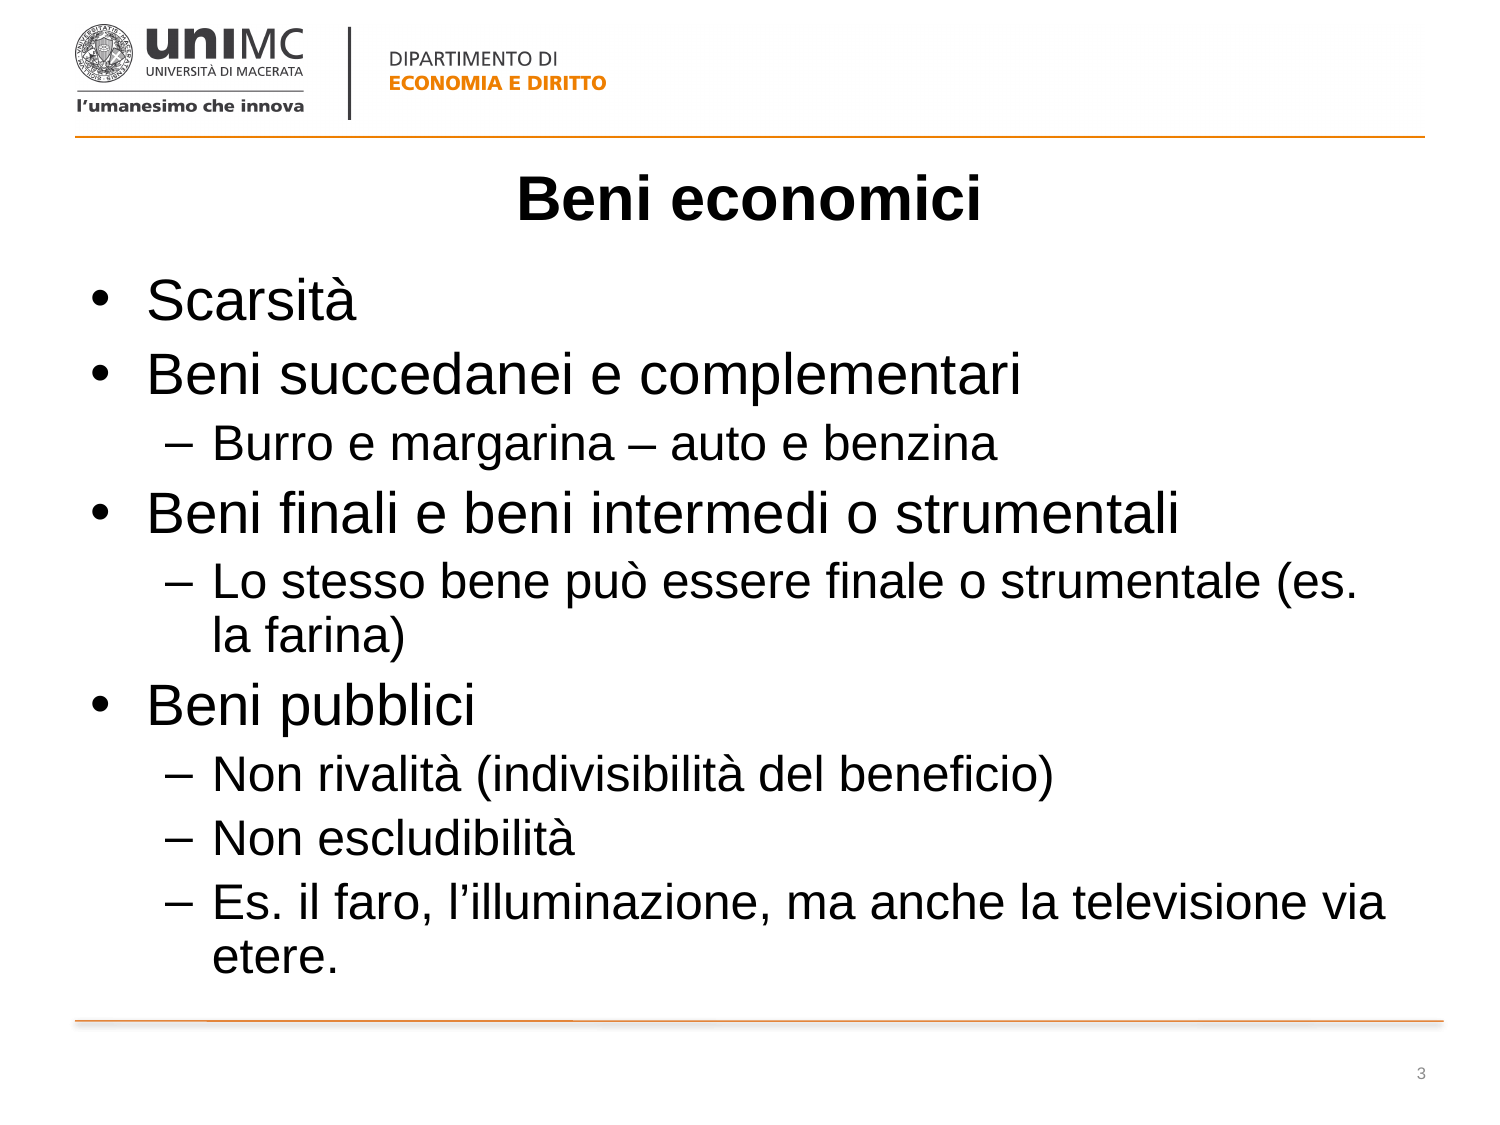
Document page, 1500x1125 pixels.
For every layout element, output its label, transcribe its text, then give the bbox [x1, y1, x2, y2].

slide_number 3 [1091, 1042, 1442, 1103]
picture [75, 24, 1425, 138]
list Scarsità Beni succedanei e complementari Burro e margarina – auto e benzina Beni finali e beni intermedi o strumentali Lo stesso bene può essere finale o strumentale (es. la farina) Beni pubblici Non rivalità (indivisibilità del beneficio) Non escludibilità Es. il faro, l’illuminazione, ma anche la televisione via etere. [75, 262, 1425, 1005]
title Beni economici [75, 149, 1425, 241]
